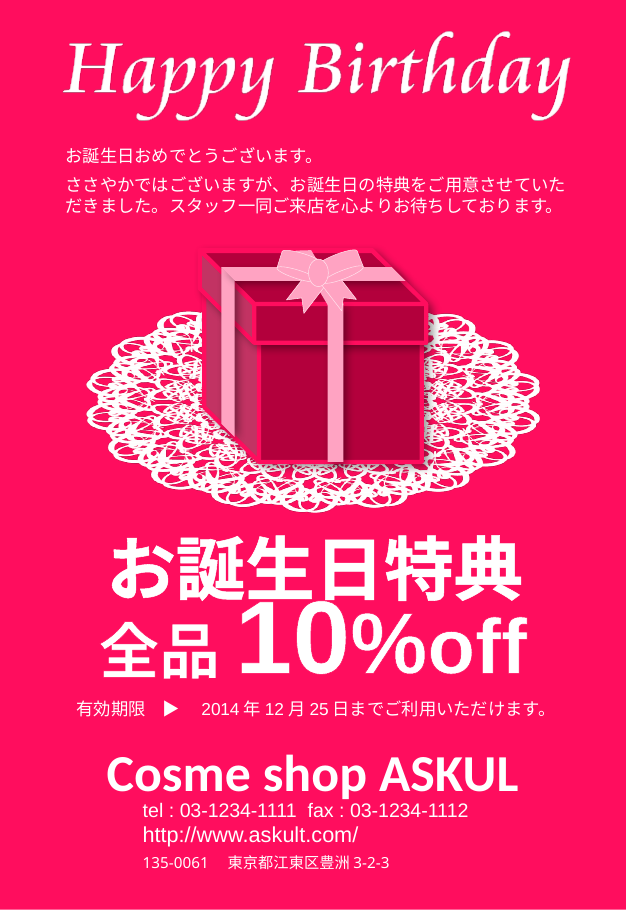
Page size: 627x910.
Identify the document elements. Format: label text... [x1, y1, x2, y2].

text_box お誕生日おめでとうございます。 ささやかではございますが、お誕生日の特典をご用意させていただきました。スタッフ一同ご来店を心よりお待ちしております。 [50, 150, 594, 223]
picture [85, 290, 541, 513]
text_box お誕生日特典 [65, 517, 565, 616]
text_box Cosme shop ASKUL [91, 731, 535, 810]
text_box 有効期限 ▶ 2014年12月25日までご利用いただけます。 [8, 691, 624, 727]
picture [15, 23, 621, 142]
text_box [199, 241, 427, 463]
text_box 全品10%off [19, 561, 607, 691]
text_box tel : 03-1234-1111 fax : 03-1234-1112 http://www.askult.com/ 135-0061 東京都江東区豊洲3-2-3 [127, 790, 559, 880]
